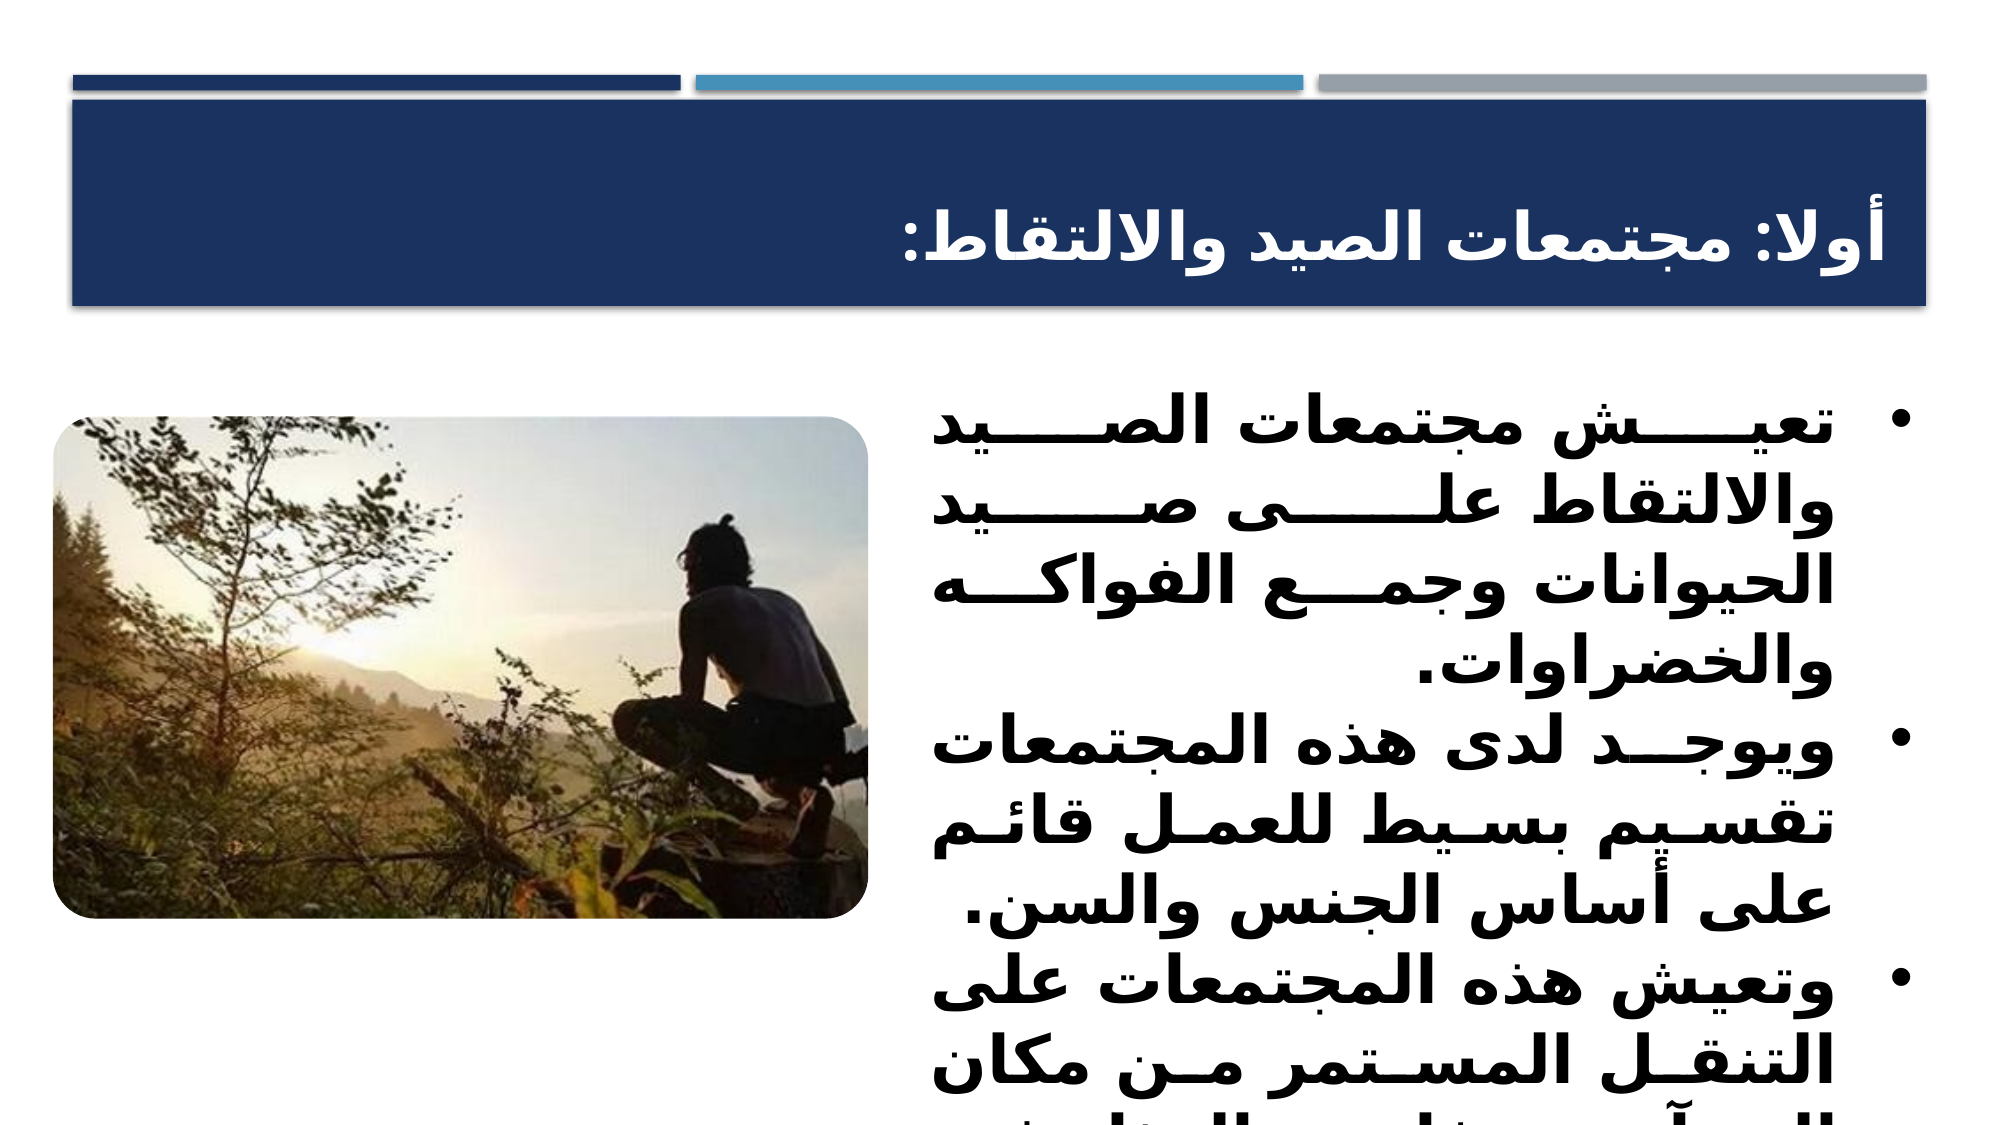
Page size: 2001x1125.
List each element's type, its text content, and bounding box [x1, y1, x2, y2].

picture [52, 415, 869, 920]
title أولا: مجتمعات الصيد والالتقاط: [94, 119, 1904, 282]
text_box تعيش مجتمعات الصيد والالتقاط على صيد الحيوانات وجمع الفواكه والخضراوات. ويوجد لدى هذه المجتمعات تقسيم بسيط للعمل قائم على أساس الجنس والسن. وتعيش هذه المجتمعات على التنقل المستمر من مكان إلى آخر بحثا عن الغذاء في المناطق المختلفة. [915, 369, 1928, 1125]
